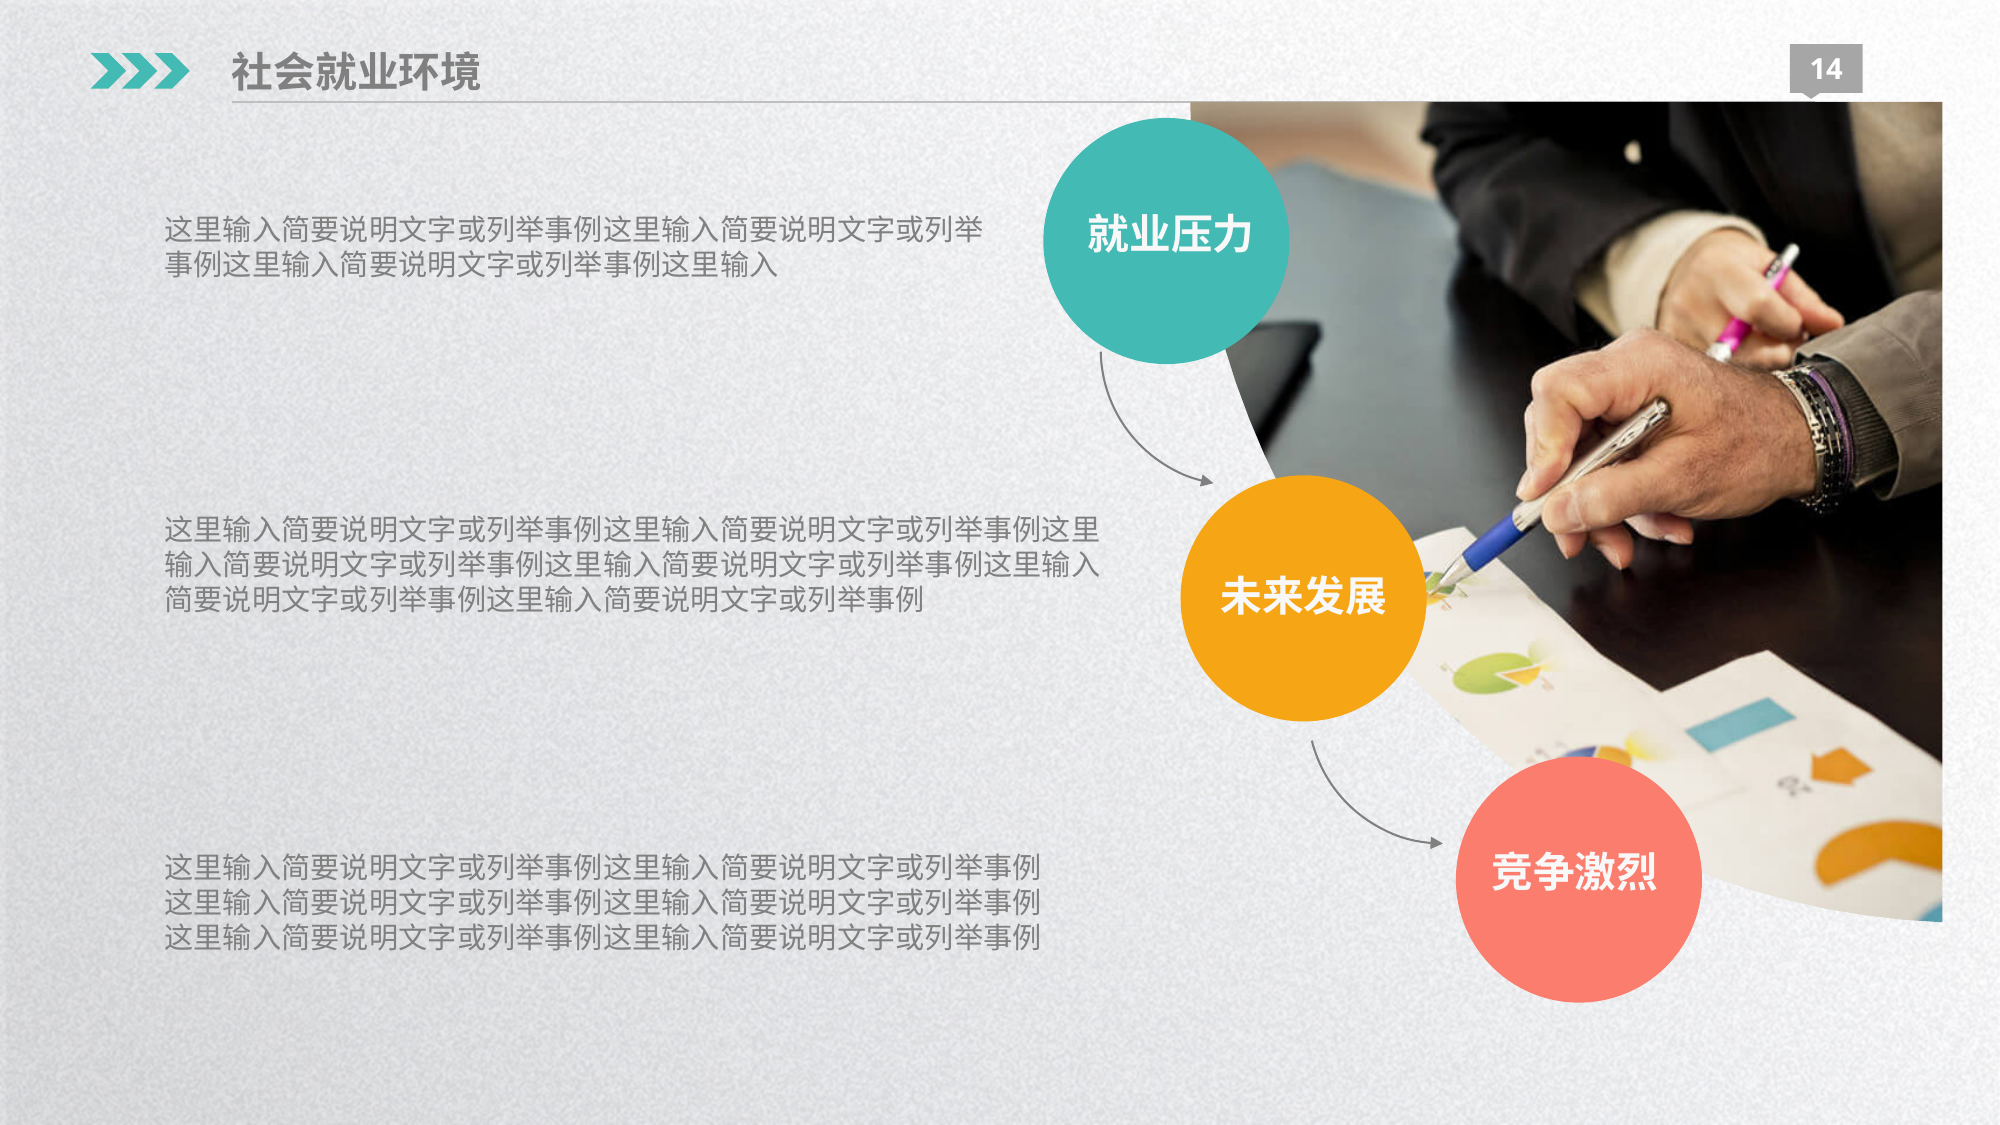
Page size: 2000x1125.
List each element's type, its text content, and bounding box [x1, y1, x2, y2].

text_box [1787, 42, 1865, 101]
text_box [1180, 475, 1427, 722]
picture [0, 0, 2000, 1125]
text_box [1311, 707, 1444, 841]
text_box 这里输入简要说明文字或列举事例这里输入简要说明文字或列举事例 这里输入简要说明文字或列举事例这里输入简要说明文字或列举事例 这里输入简要说明文字或列举事例这里输入简要说明文字或列举事例 [149, 841, 1446, 962]
text_box 14 [1789, 44, 1863, 92]
text_box 社会就业环境 [220, 39, 622, 102]
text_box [1043, 117, 1290, 365]
text_box 这里输入简要说明文字或列举事例这里输入简要说明文字或列举事例这里输入简要说明文字或列举事例这里输入 [149, 203, 1015, 289]
text_box [1190, 101, 1943, 923]
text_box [90, 52, 191, 89]
text_box [1102, 373, 1233, 474]
text_box 这里输入简要说明文字或列举事例这里输入简要说明文字或列举事例这里输入简要说明文字或列举事例这里输入简要说明文字或列举事例这里输入简要说明文字或列举事例这里输入简要说明文字或列举事例 [149, 503, 1136, 624]
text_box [1455, 756, 1703, 1003]
